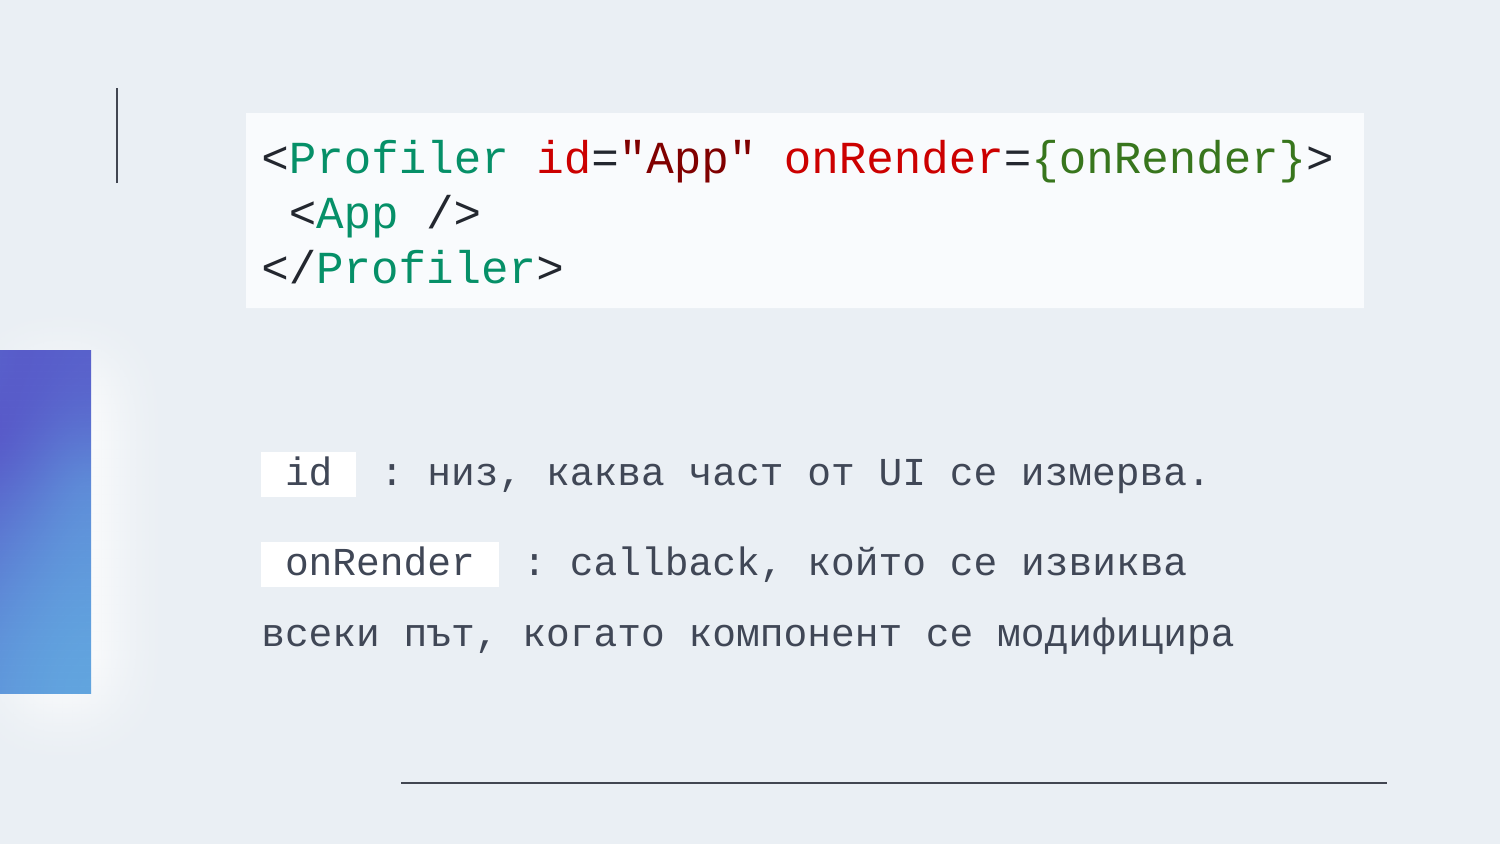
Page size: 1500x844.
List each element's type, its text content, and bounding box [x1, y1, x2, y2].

text_box id : низ, каква част от UI се измерва. onRender : callback, който се извиква всеки път, когато компонент се модифицира [246, 406, 1332, 670]
text_box <Profiler id="App" onRender={onRender}> <App /> </Profiler> [246, 113, 1364, 309]
picture [0, 350, 92, 694]
